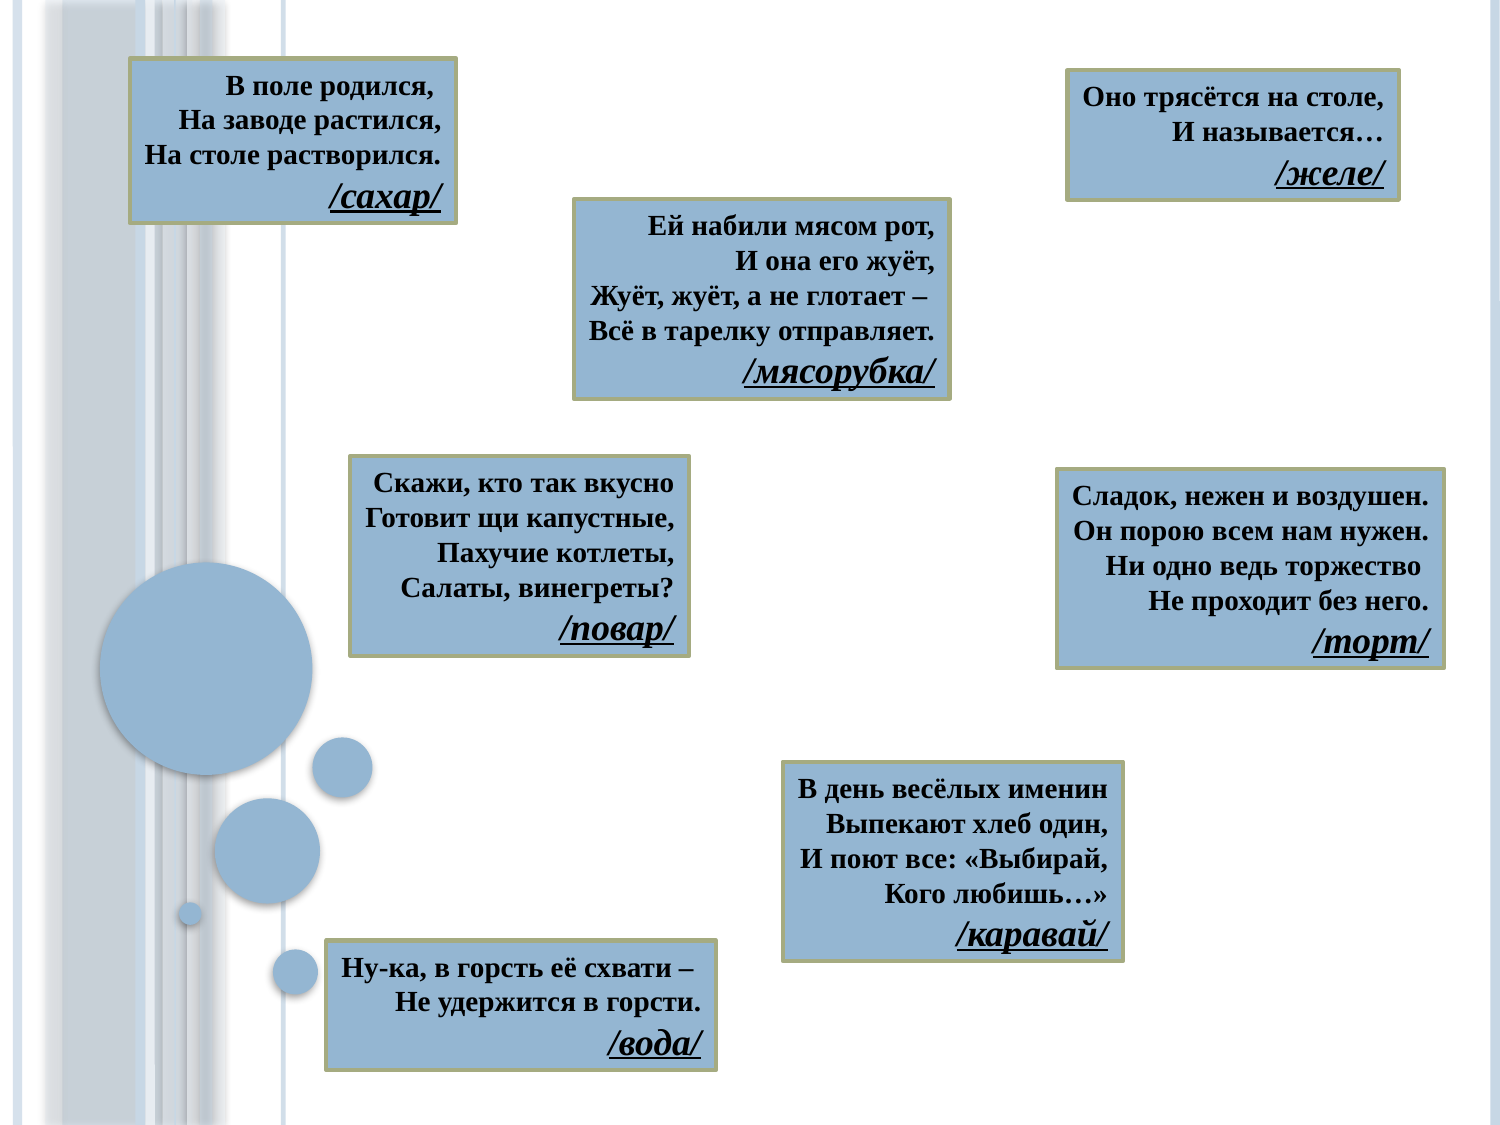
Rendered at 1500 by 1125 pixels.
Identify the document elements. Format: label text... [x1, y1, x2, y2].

text_box Оно трясётся на столе, И называется… /желе/ [1065, 68, 1401, 202]
text_box Сладок, нежен и воздушен. Он порою всем нам нужен. Ни одно ведь торжество Не проходит без него. /торт/ [1055, 467, 1446, 670]
text_box Ей набили мясом рот, И она его жуёт, Жуёт, жуёт, а не глотает – Всё в тарелку отправляет. /мясорубка/ [572, 197, 952, 401]
text_box В поле родился, На заводе растился, На столе растворился. /сахар/ [128, 56, 458, 225]
text_box Скажи, кто так вкусно Готовит щи капустные, Пахучие котлеты, Салаты, винегреты? /повар/ [348, 454, 691, 658]
text_box В день весёлых именин Выпекают хлеб один, И поют все: «Выбирай, Кого любишь…» /каравай/ [781, 760, 1125, 963]
text_box Ну-ка, в горсть её схвати – Не удержится в горсти. /вода/ [324, 938, 718, 1072]
